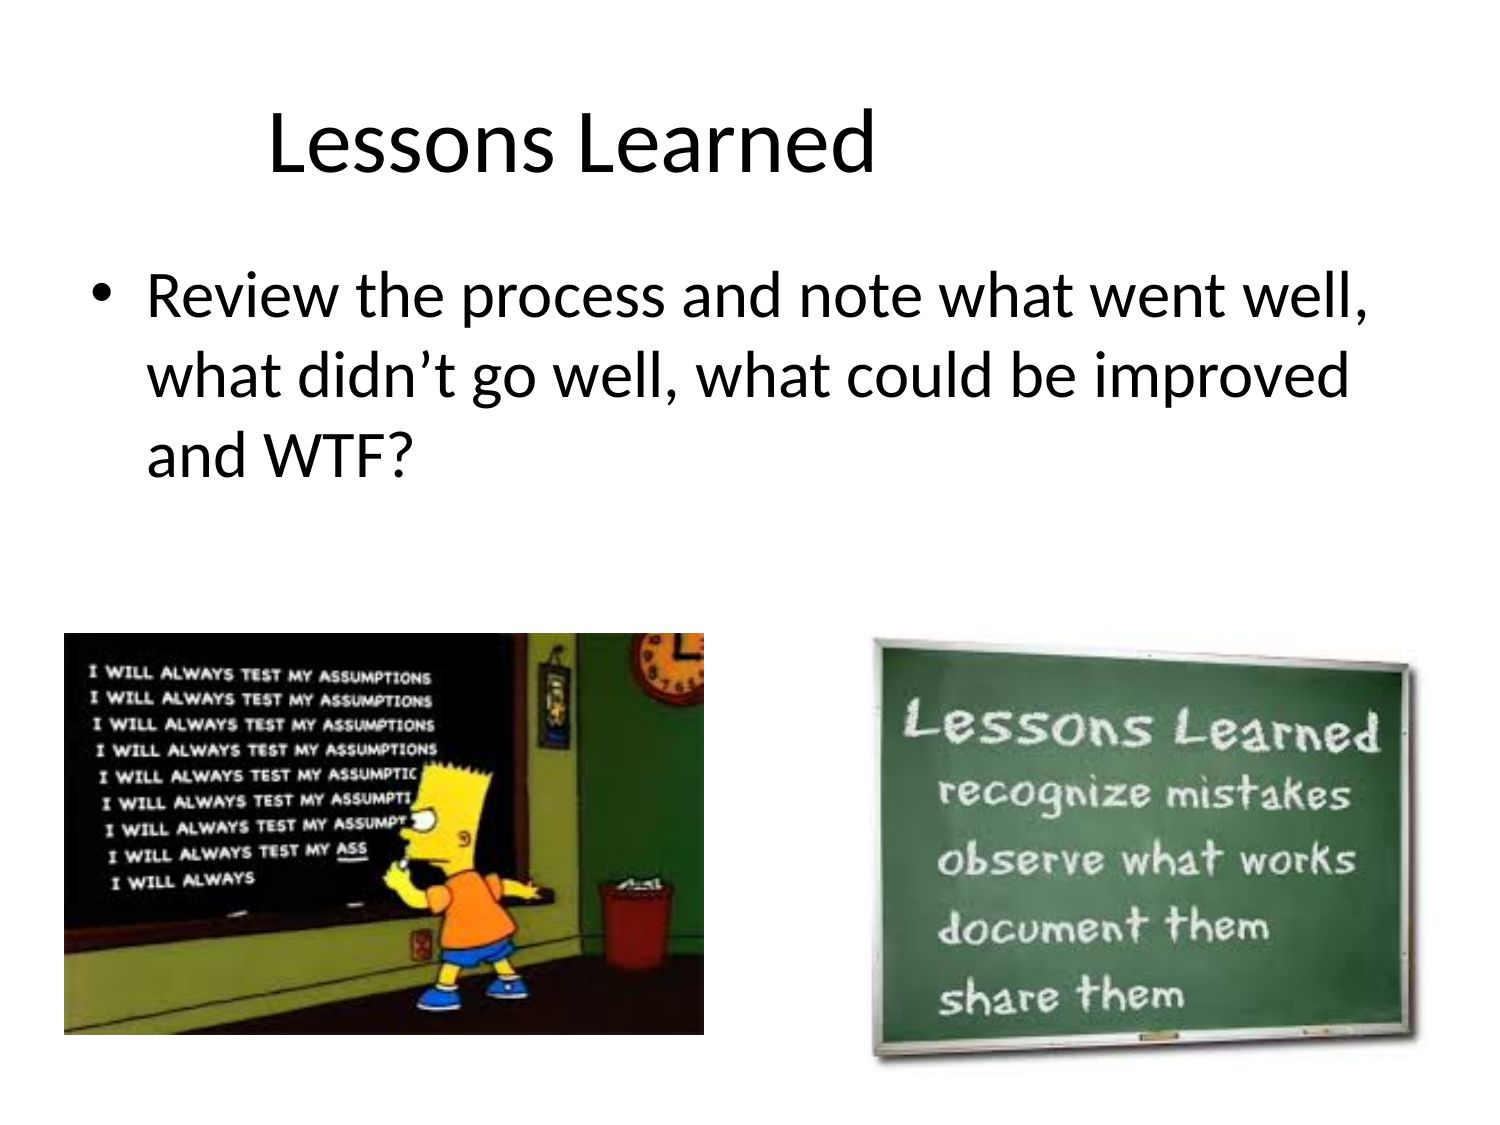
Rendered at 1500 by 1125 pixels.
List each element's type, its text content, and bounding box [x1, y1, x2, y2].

picture [64, 633, 704, 1036]
list Review the process and note what went well, what didn’t go well, what could be improved and WTF? [75, 243, 1425, 1005]
picture [867, 633, 1429, 1075]
title Lessons Learned [94, 54, 1053, 218]
